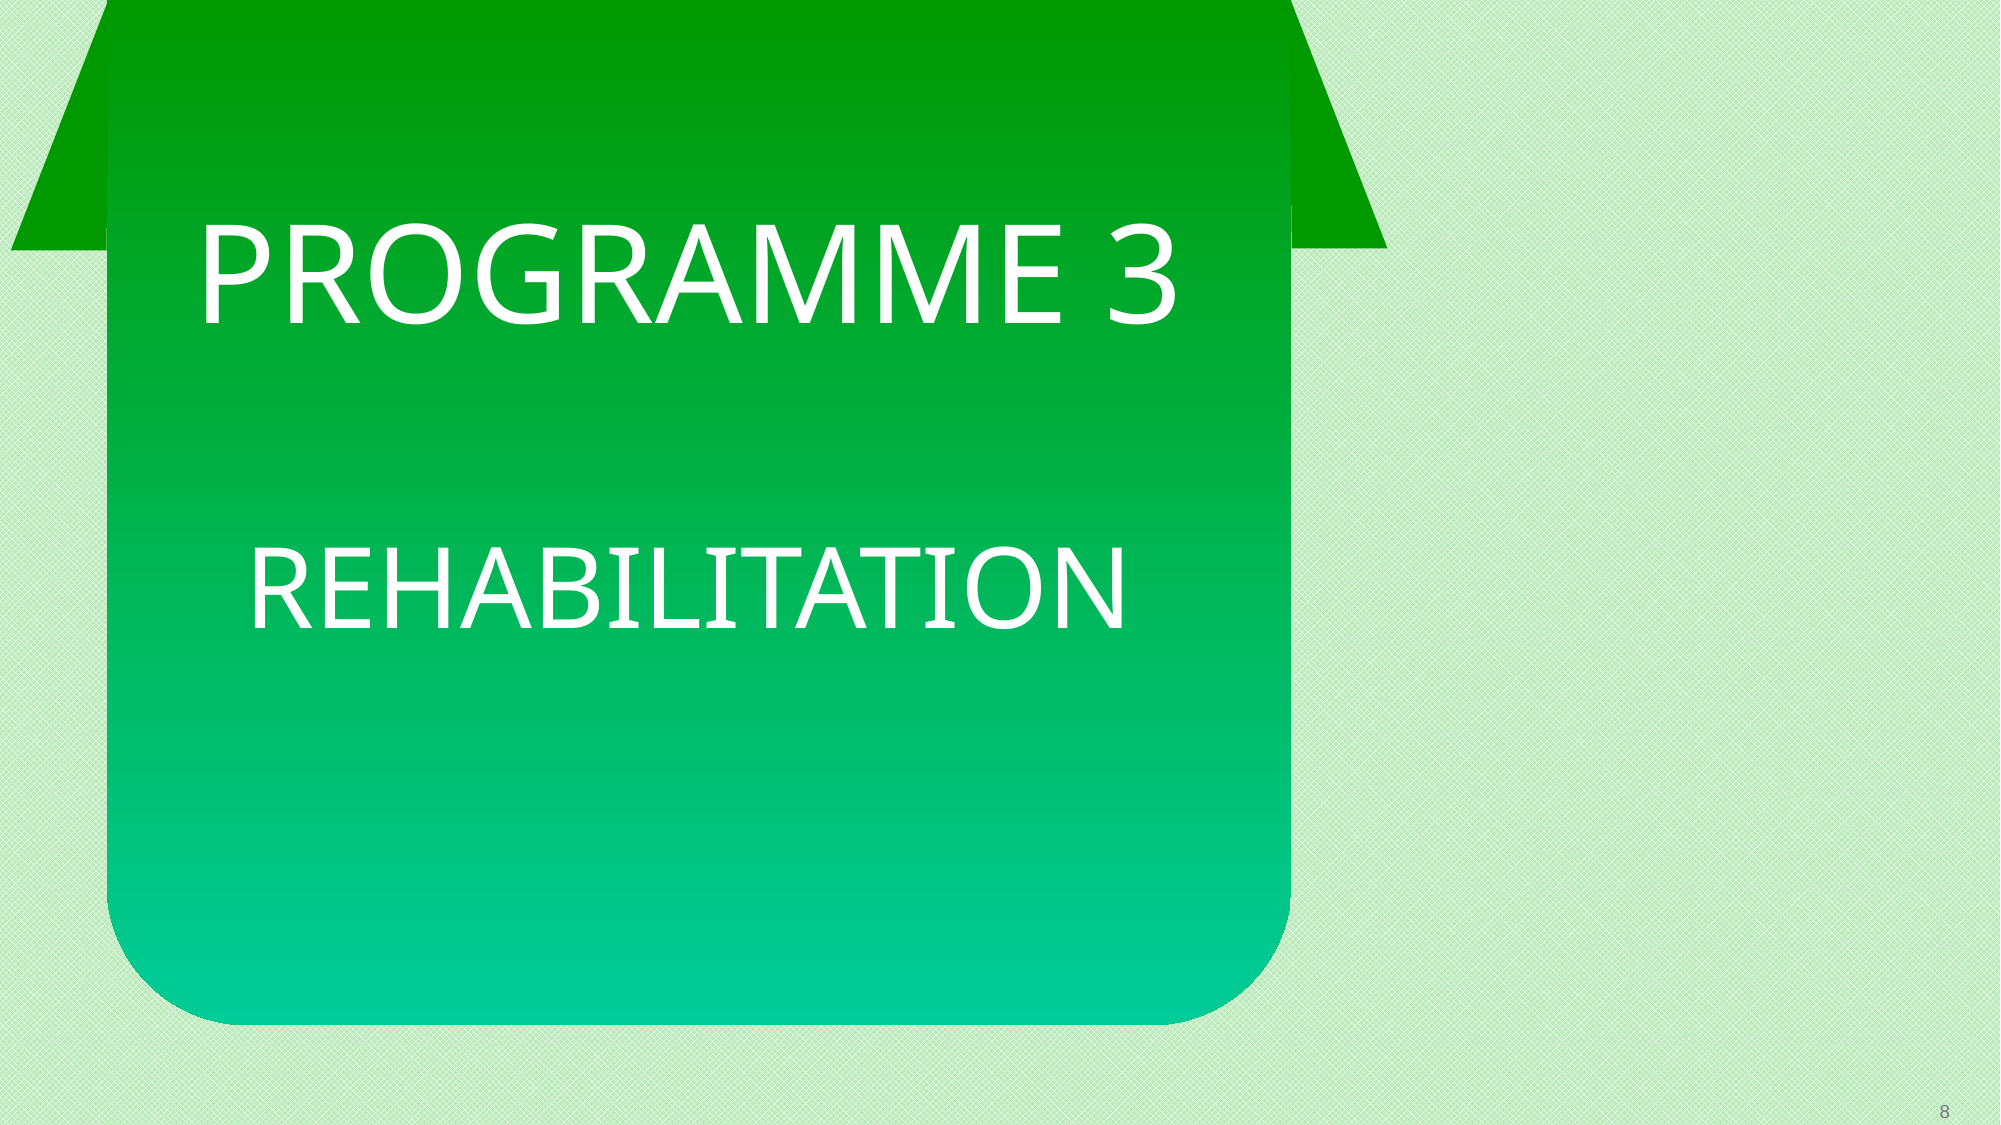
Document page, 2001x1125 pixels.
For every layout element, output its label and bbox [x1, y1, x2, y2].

text_box [10, 0, 1388, 1026]
